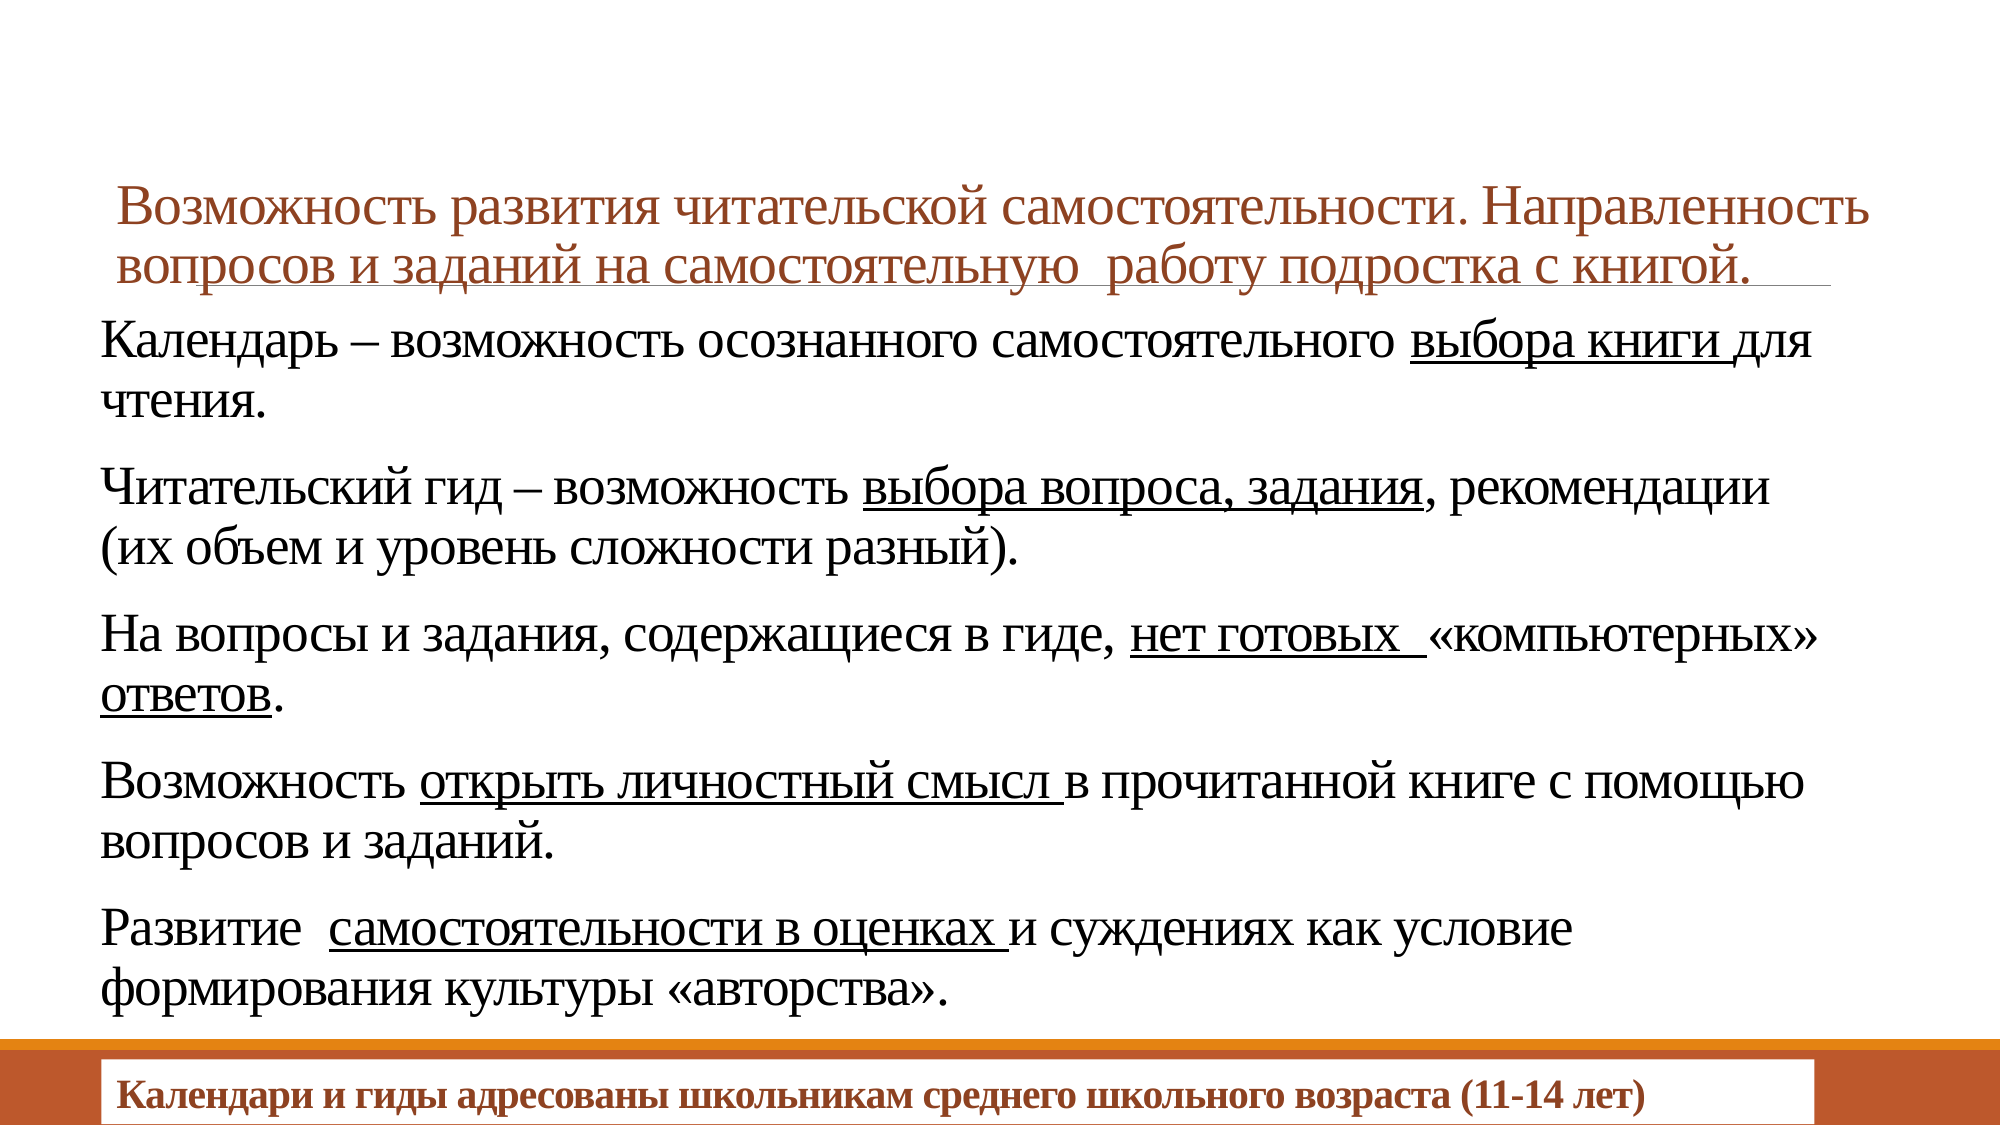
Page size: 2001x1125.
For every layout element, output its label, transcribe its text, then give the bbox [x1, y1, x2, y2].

text_box Календари и гиды адресованы школьникам среднего школьного возраста (11-14 лет) [101, 1059, 1815, 1125]
list Календарь – возможность осознанного самостоятельного выбора книги для чтения. Читательский гид – возможность выбора вопроса, задания, рекомендации (их объем и уровень сложности разный). На вопросы и задания, содержащиеся в гиде, нет готовых «компьютерных» ответов. Возможность открыть личностный смысл в прочитанной книге с помощью вопросов и заданий. Развитие самостоятельности в оценках и суждениях как условие формирования культуры «авторства». [86, 302, 1830, 1028]
title Возможность развития читательской самостоятельности. Направленность вопросов и заданий на самостоятельную работу подростка с книгой. [101, 56, 1895, 303]
